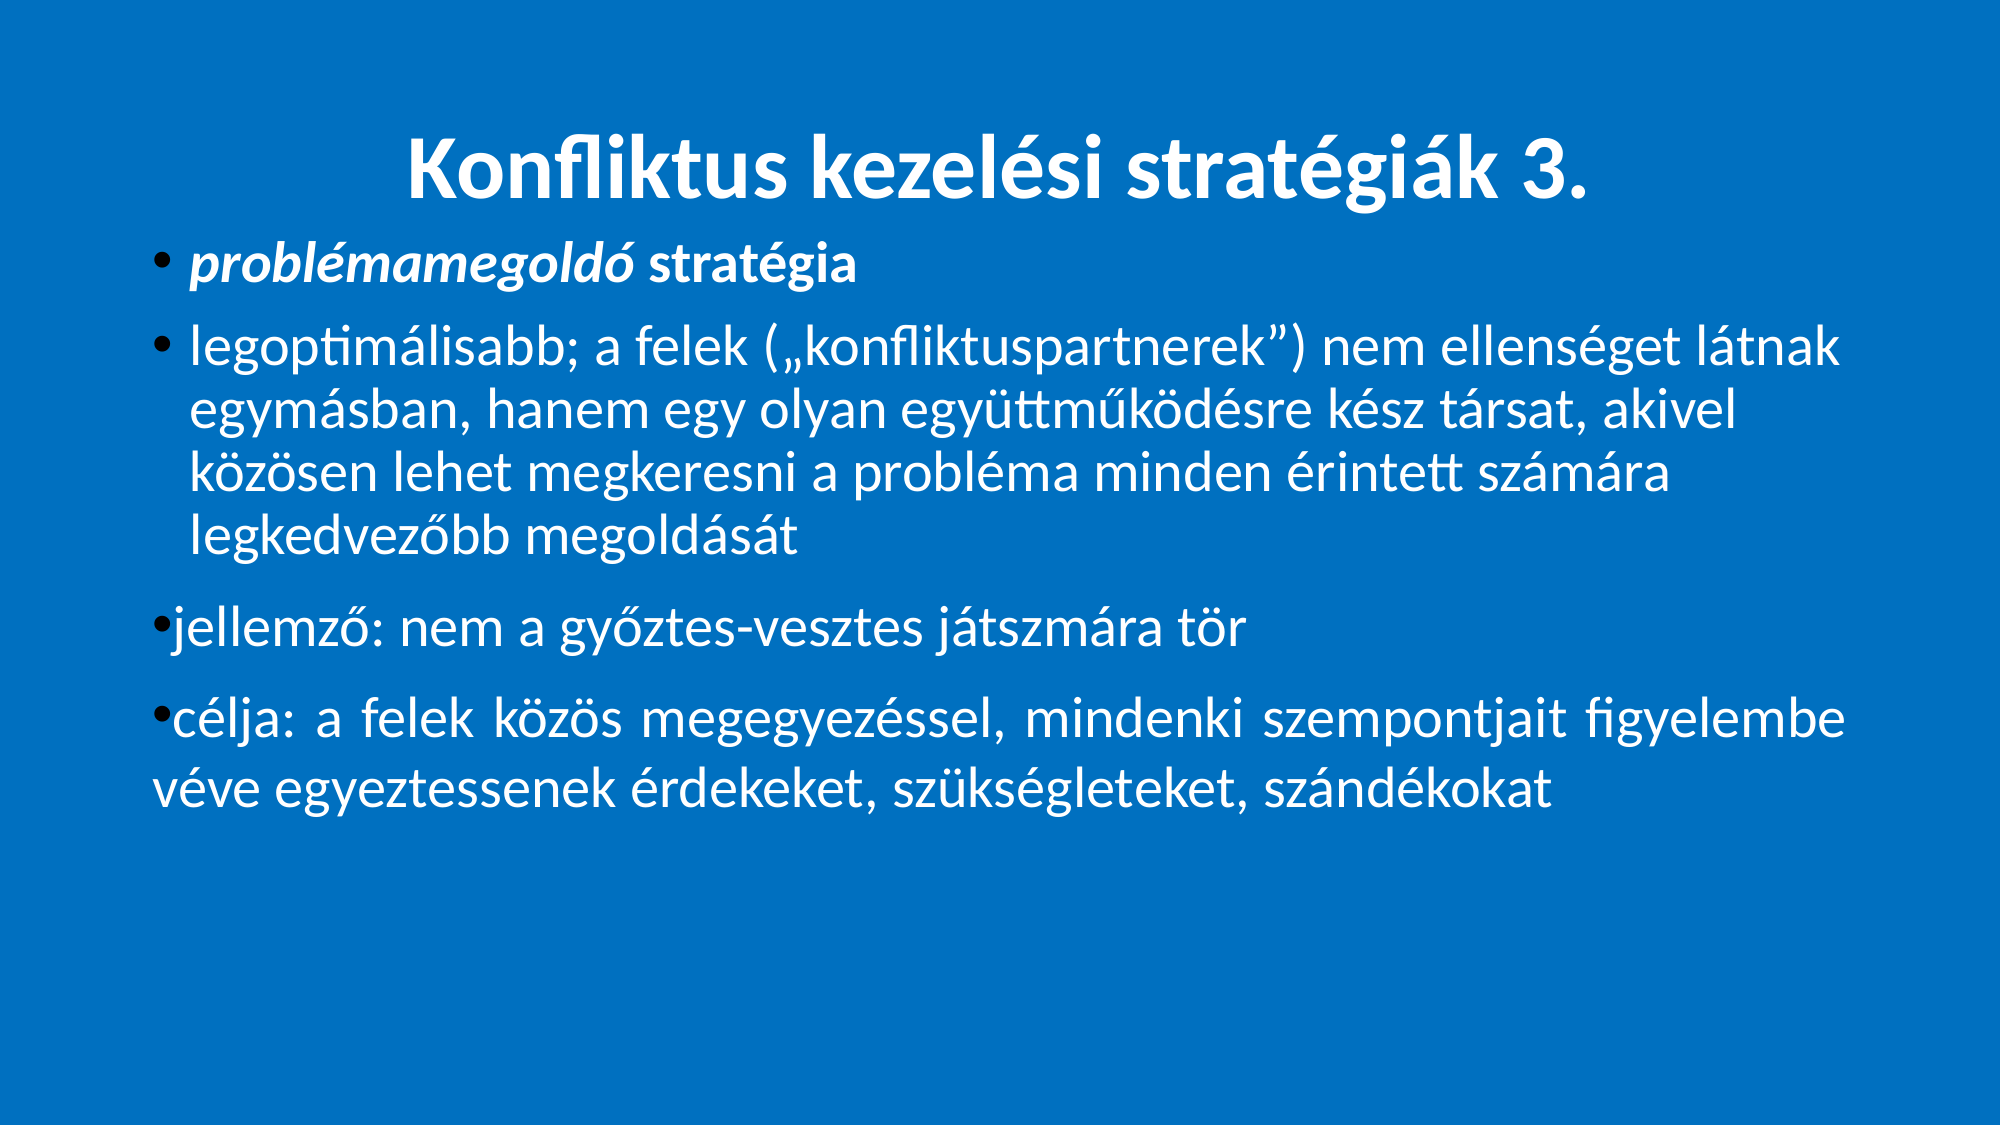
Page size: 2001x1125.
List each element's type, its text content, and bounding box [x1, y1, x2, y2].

title Konfliktus kezelési stratégiák 3. [137, 59, 1863, 224]
list problémamegoldó stratégia legoptimálisabb; a felek („konfliktuspartnerek”) nem ellenséget látnak egymásban, hanem egy olyan együttműködésre kész társat, akivel közösen lehet megkeresni a probléma minden érintett számára legkedvezőbb megoldását jellemző: nem a győztes-vesztes játszmára tör célja: a felek közös megegyezéssel, mindenki szempontjait figyelembe véve egyeztessenek érdekeket, szükségleteket, szándékokat [137, 224, 1863, 1066]
